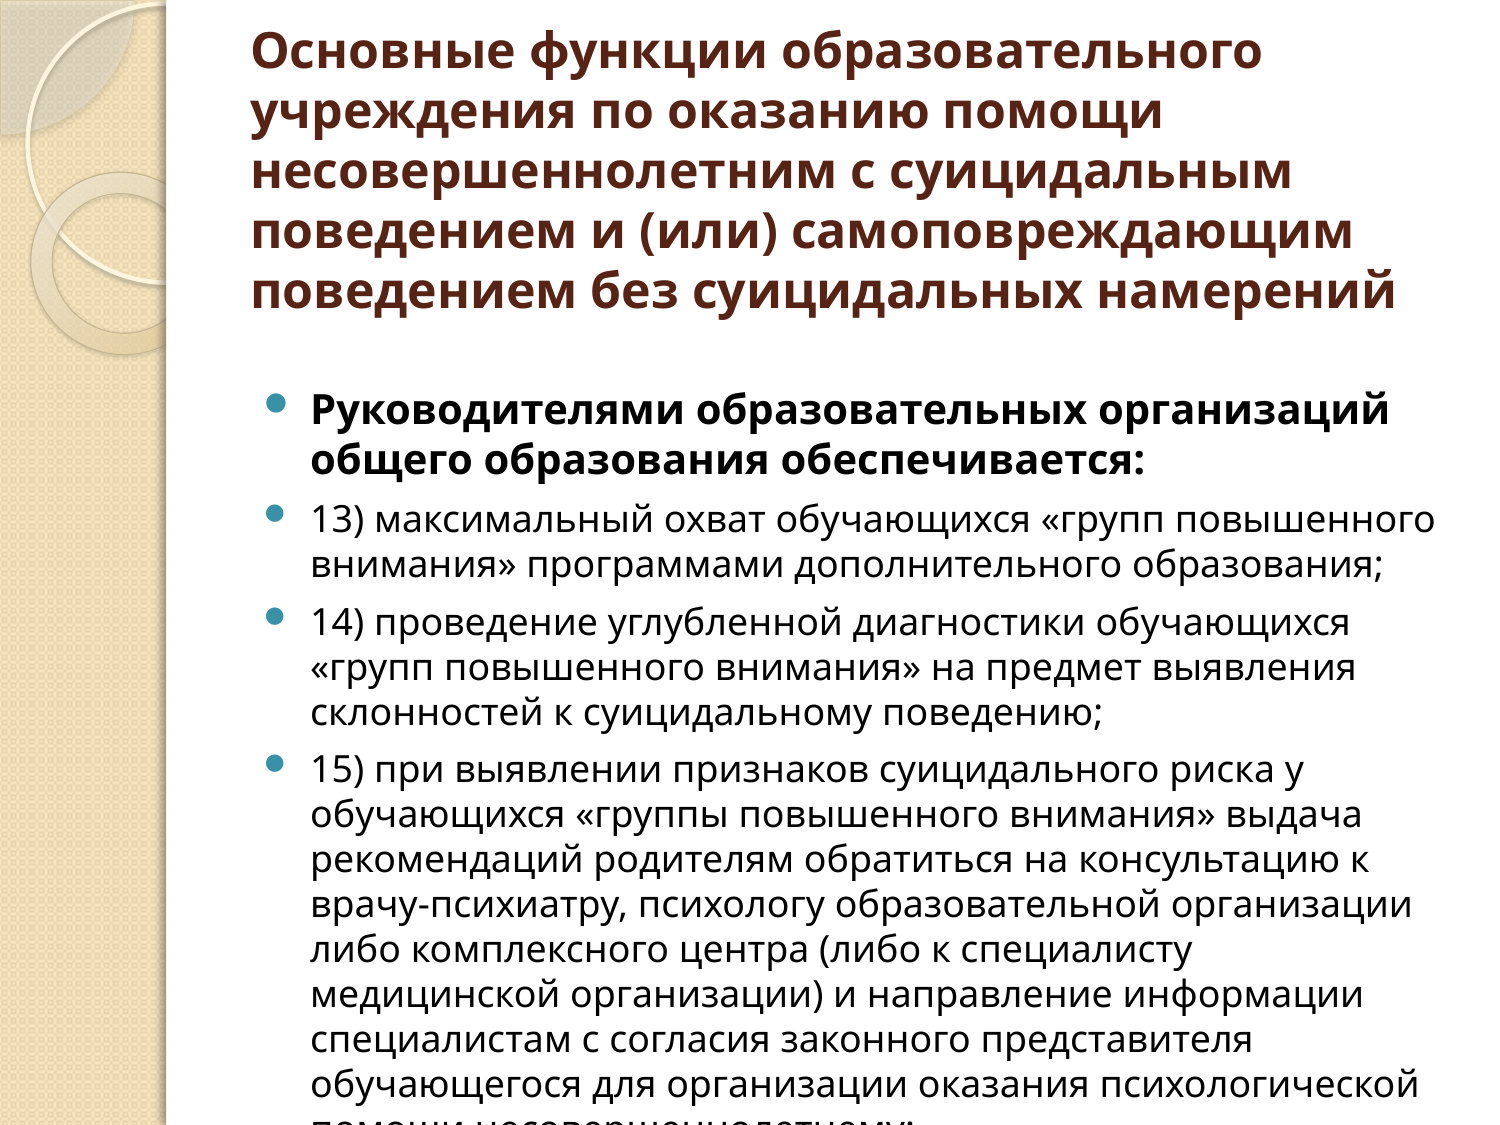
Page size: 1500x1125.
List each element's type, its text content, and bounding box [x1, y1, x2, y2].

title Основные функции образовательного учреждения по оказанию помощи несовершеннолетним с суицидальным поведением и (или) самоповреждающим поведением без суицидальных намерений [235, 105, 1466, 233]
list Руководителями образовательных организаций общего образования обеспечивается: 13) максимальный охват обучающихся «групп повышенного внимания» программами дополнительного образования; 14) проведение углубленной диагностики обучающихся «групп повышенного внимания» на предмет выявления склонностей к суицидальному поведению; 15) при выявлении признаков суицидального риска у обучающихся «группы повышенного внимания» выдача рекомендаций родителям обратиться на консультацию к врачу-психиатру, психологу образовательной организации либо комплексного центра (либо к специалисту медицинской организации) и направление информации специалистам с согласия законного представителя обучающегося для организации оказания психологической помощи несовершеннолетнему; [235, 375, 1466, 1025]
